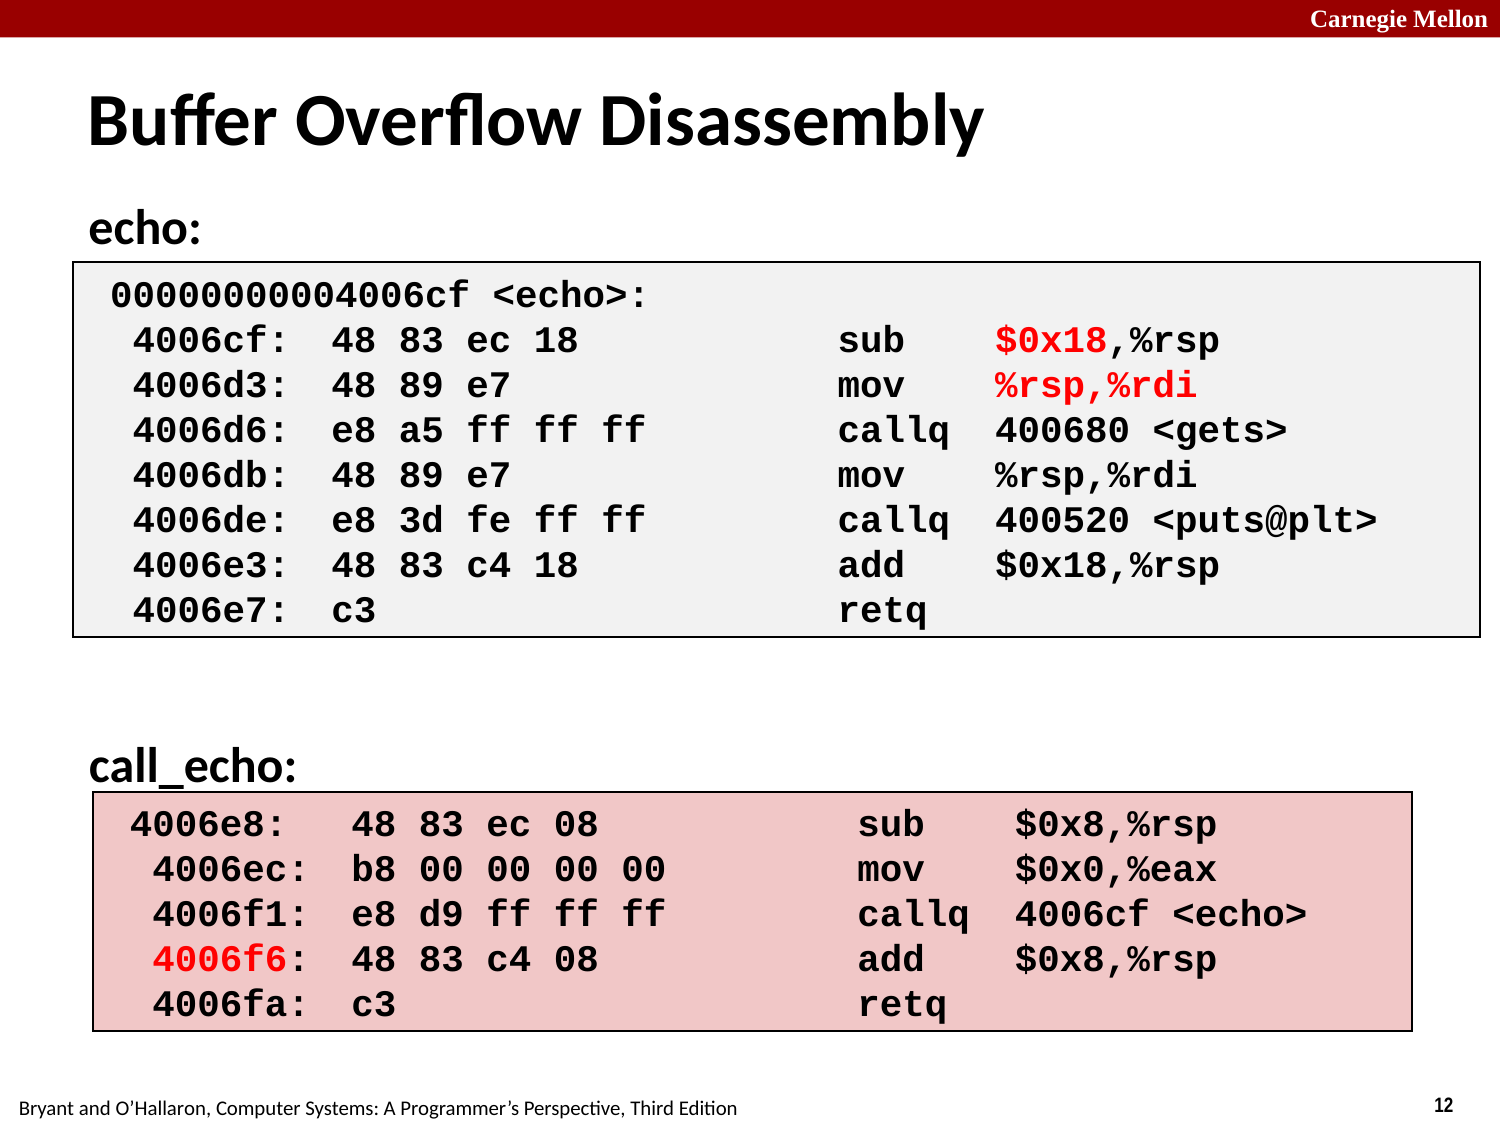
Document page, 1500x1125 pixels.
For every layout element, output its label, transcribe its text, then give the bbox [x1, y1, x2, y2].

text_box 4006e8: 48 83 ec 08 sub $0x8,%rsp 4006ec: b8 00 00 00 00 mov $0x0,%eax 4006f1: e8 d9 ff ff ff callq 4006cf <echo> 4006f6: 48 83 c4 08 add $0x8,%rsp 4006fa: c3 retq [92, 791, 1413, 1032]
text_box echo: [73, 186, 218, 262]
title Buffer Overflow Disassembly [72, 68, 1238, 163]
text_box call_echo: [74, 724, 313, 800]
text_box 00000000004006cf <echo>: 4006cf: 48 83 ec 18 sub $0x18,%rsp 4006d3: 48 89 e7 mov %rsp,%rdi 4006d6: e8 a5 ff ff ff callq 400680 <gets> 4006db: 48 89 e7 mov %rsp,%rdi 4006de: e8 3d fe ff ff callq 400520 <puts@plt> 4006e3: 48 83 c4 18 add $0x18,%rsp 4006e7: c3 retq [72, 262, 1481, 637]
